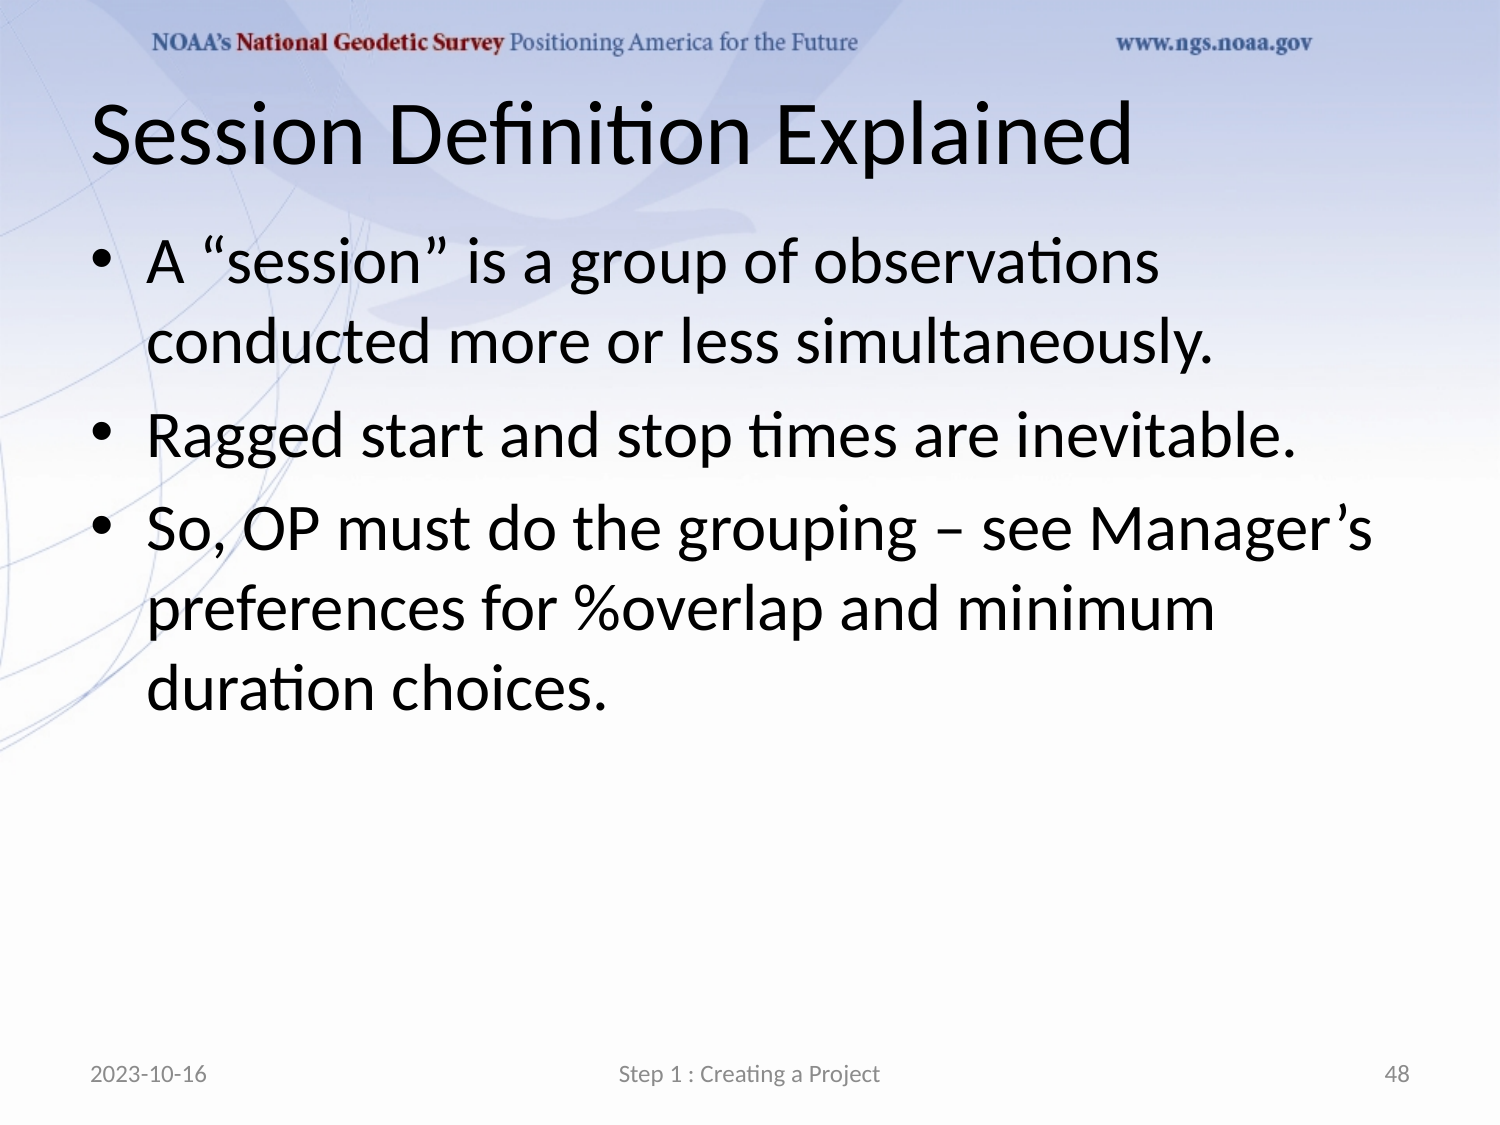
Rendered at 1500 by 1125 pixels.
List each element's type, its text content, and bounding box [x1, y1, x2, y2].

list A “session” is a group of observations conducted more or less simultaneously. Ragged start and stop times are inevitable. So, OP must do the grouping – see Manager’s preferences for %overlap and minimum duration choices. [74, 209, 1426, 1021]
picture [0, 0, 1500, 1125]
title Session Definition Explained [74, 74, 1426, 181]
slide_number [75, 1042, 425, 1103]
slide_number 48 [1074, 1042, 1425, 1103]
footer Step 1 : Creating a Project [512, 1042, 988, 1103]
